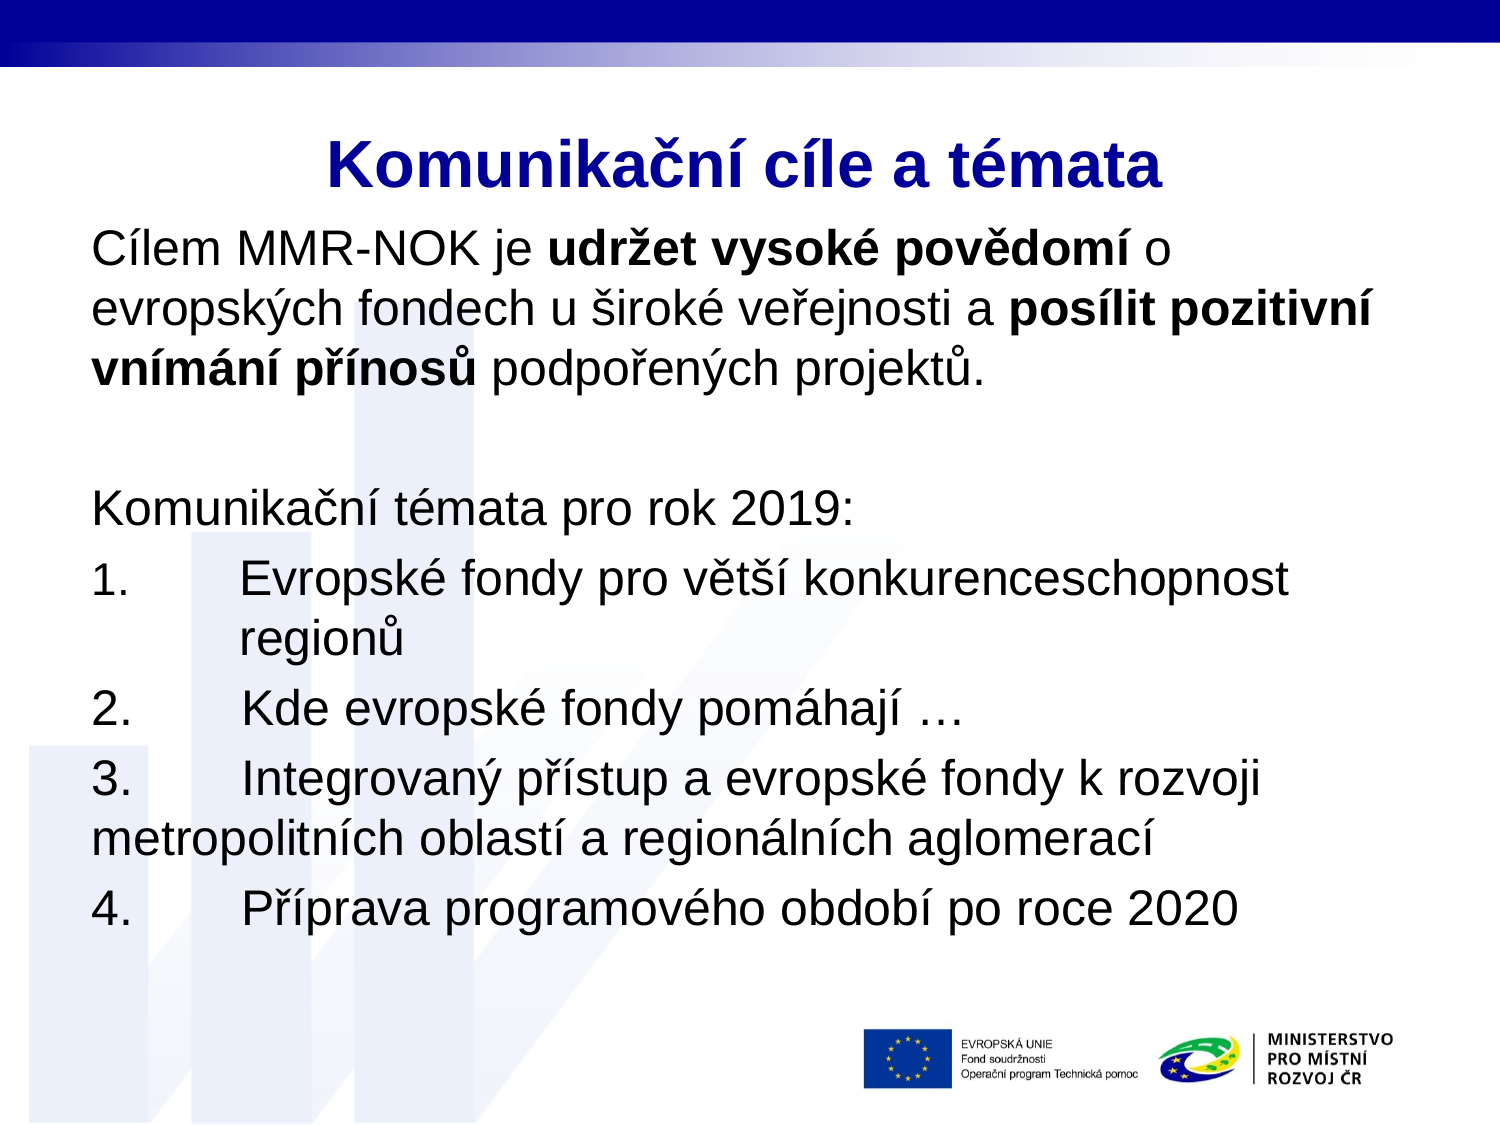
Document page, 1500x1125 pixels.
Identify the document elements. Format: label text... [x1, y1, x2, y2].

picture [29, 302, 1412, 1125]
list Cílem MMR-NOK je udržet vysoké povědomí o evropských fondech u široké veřejnosti a posílit pozitivní vnímání přínosů podpořených projektů. Komunikační témata pro rok 2019: 1. Evropské fondy pro větší konkurenceschopnost regionů 2. Kde evropské fondy pomáhají … 3. Integrovaný přístup a evropské fondy k rozvoji metropolitních oblastí a regionálních aglomerací 4. Příprava programového období po roce 2020 [76, 208, 1453, 1008]
title Komunikační cíle a témata [64, 113, 1425, 197]
